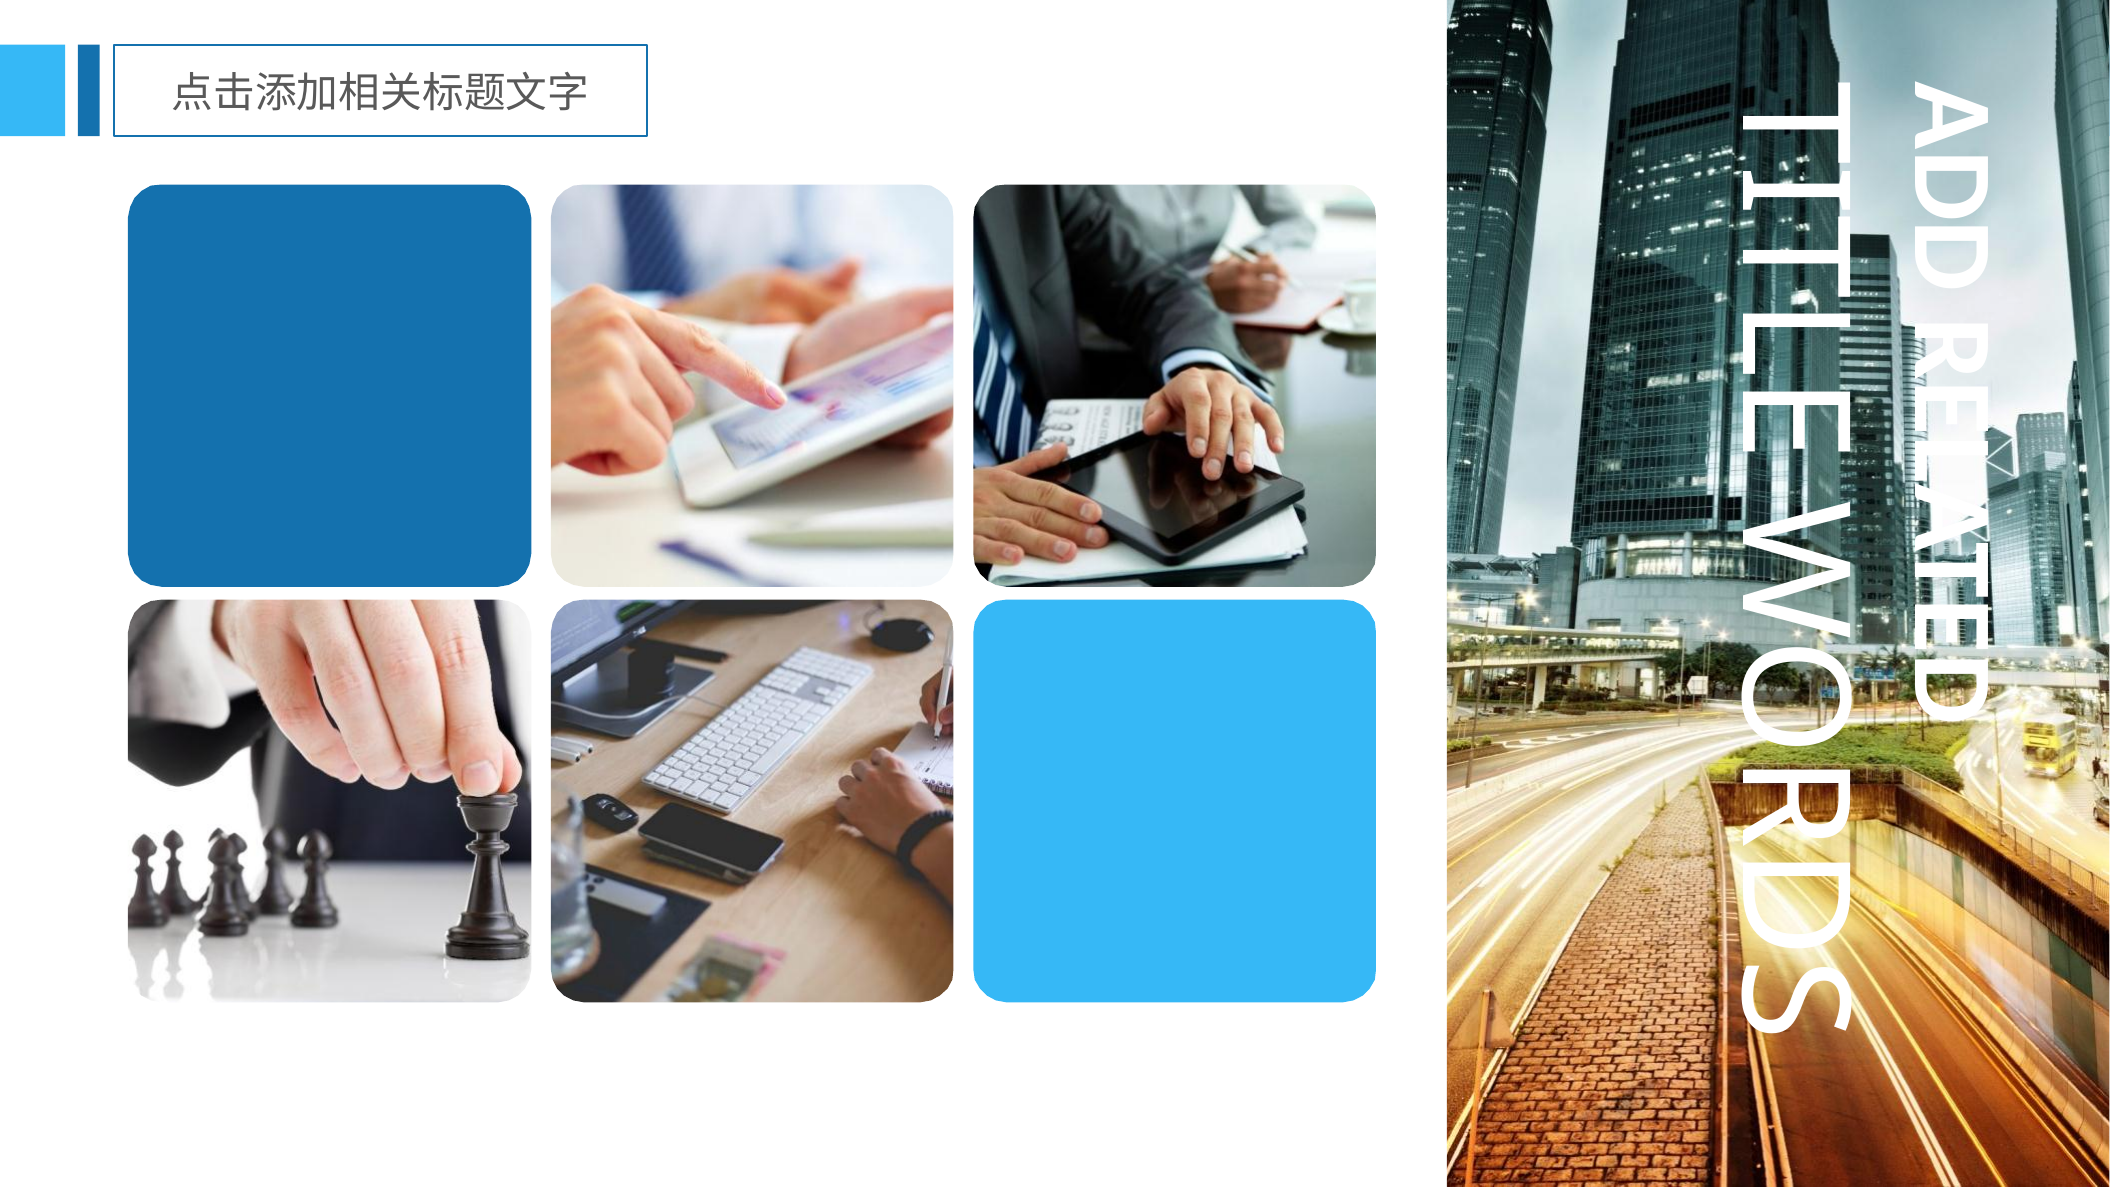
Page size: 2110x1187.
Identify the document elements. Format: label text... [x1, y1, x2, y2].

text_box [973, 599, 1376, 1003]
text_box [127, 184, 532, 587]
text_box ADD RELATED TITLE WORDS [1705, 66, 2036, 1107]
text_box [973, 184, 1376, 587]
text_box [550, 599, 954, 1003]
text_box [550, 184, 954, 587]
text_box [127, 599, 532, 1003]
text_box 点击添加相关标题文字 [135, 44, 625, 137]
text_box [1446, 0, 2110, 1187]
